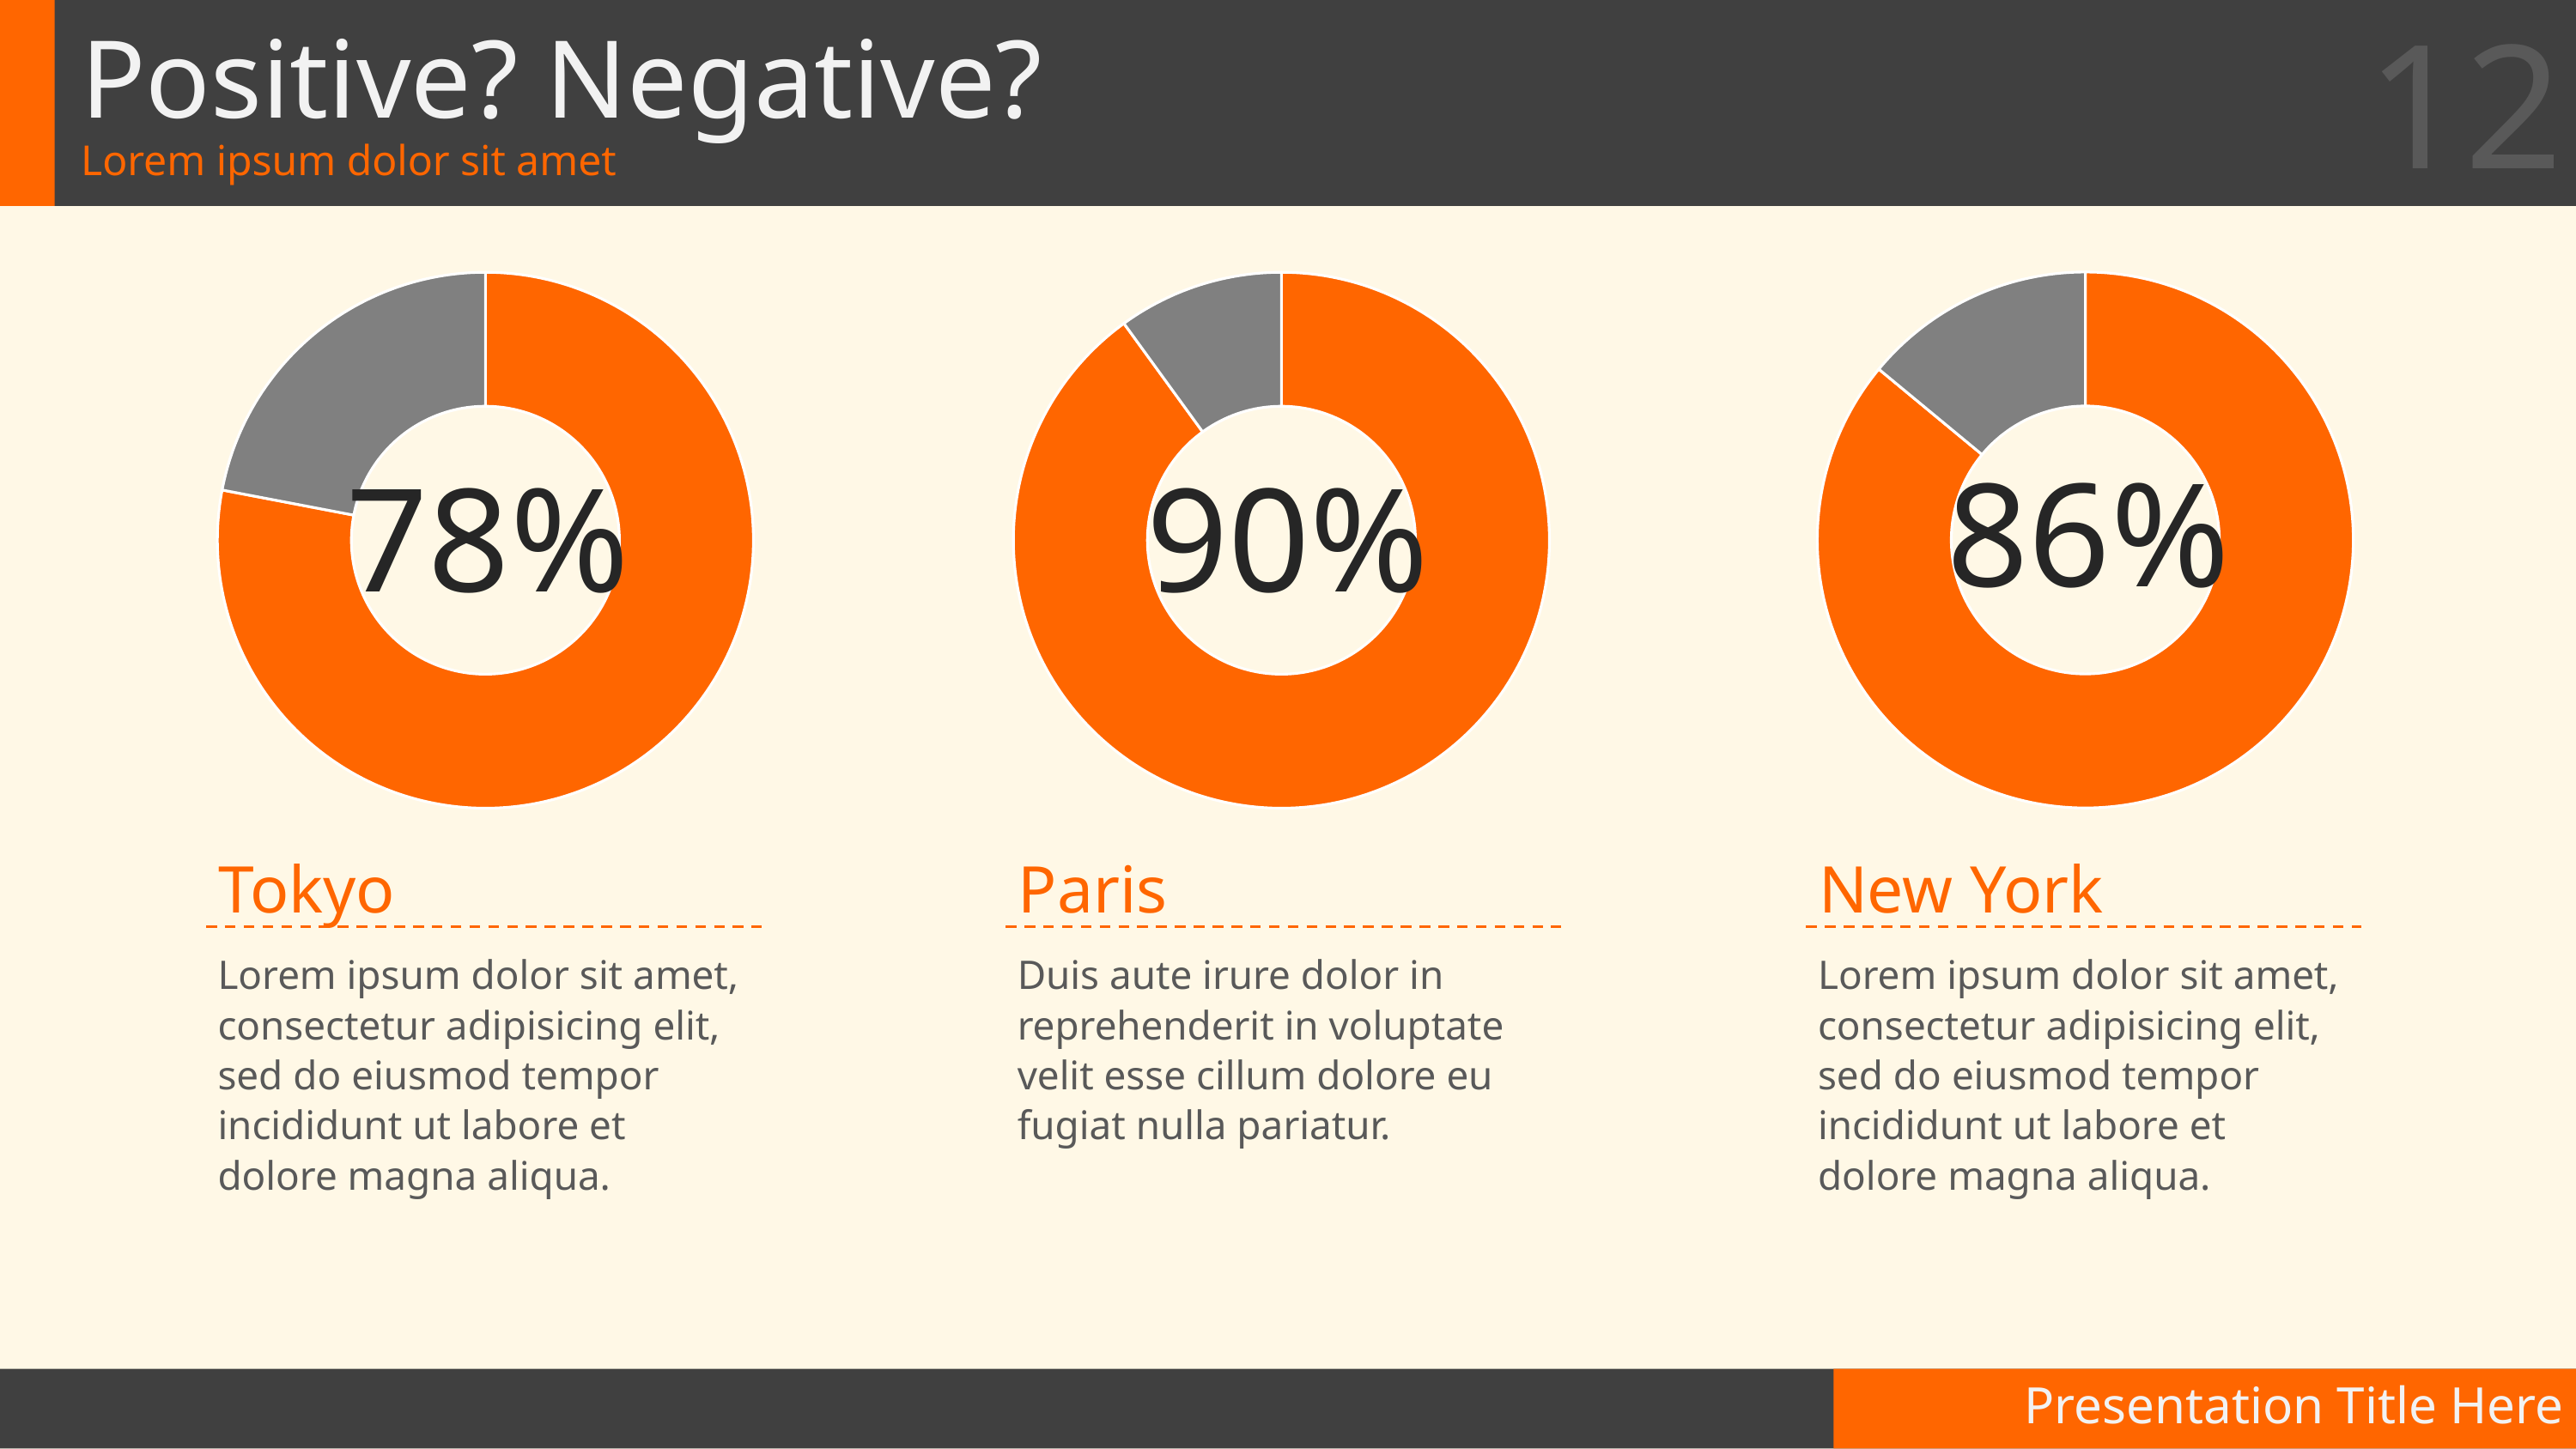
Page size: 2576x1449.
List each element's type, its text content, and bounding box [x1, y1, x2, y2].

chart [1806, 260, 2365, 820]
list Paris [1005, 844, 1561, 934]
title Positive? Negative? [68, 18, 1996, 127]
footer Presentation Title Here [1706, 1368, 2576, 1446]
chart [1002, 261, 1561, 820]
list Duis aute irure dolor in reprehenderit in voluptate velit esse cillum dolore eu fugiat nulla pariatur. [1005, 941, 1561, 1297]
slide_number 12 [1996, 0, 2576, 227]
list Lorem ipsum dolor sit amet, consectetur adipisicing elit, sed do eiusmod tempor incididunt ut labore et dolore magna aliqua. [204, 941, 762, 1297]
list Tokyo [206, 844, 762, 934]
subtitle Lorem ipsum dolor sit amet [68, 127, 2555, 191]
list New York [1806, 844, 2361, 934]
list Lorem ipsum dolor sit amet, consectetur adipisicing elit, sed do eiusmod tempor incididunt ut labore et dolore magna aliqua. [1805, 941, 2362, 1297]
chart [206, 261, 765, 820]
